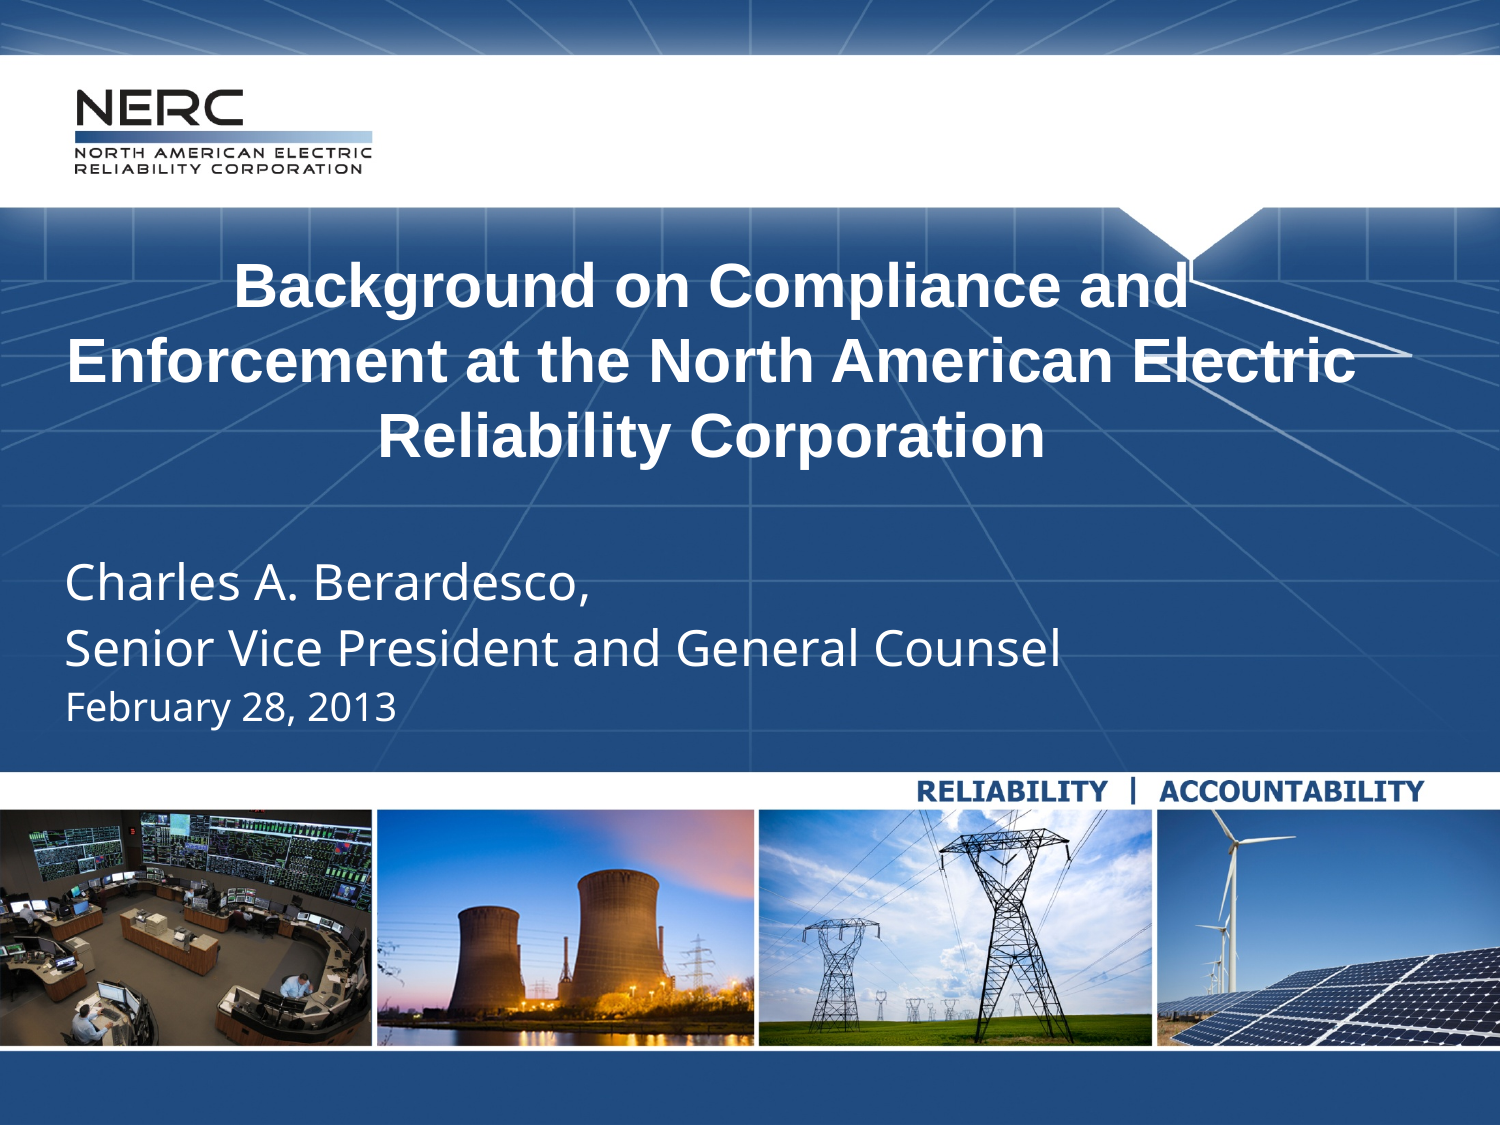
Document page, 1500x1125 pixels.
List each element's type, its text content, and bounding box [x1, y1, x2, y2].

text_box Charles A. Berardesco, Senior Vice President and General Counsel February 28, 2013 [49, 537, 1400, 625]
text_box Background on Compliance and Enforcement at the North American Electric Reliability Corporation [50, 237, 1375, 537]
picture [0, 0, 1500, 1125]
